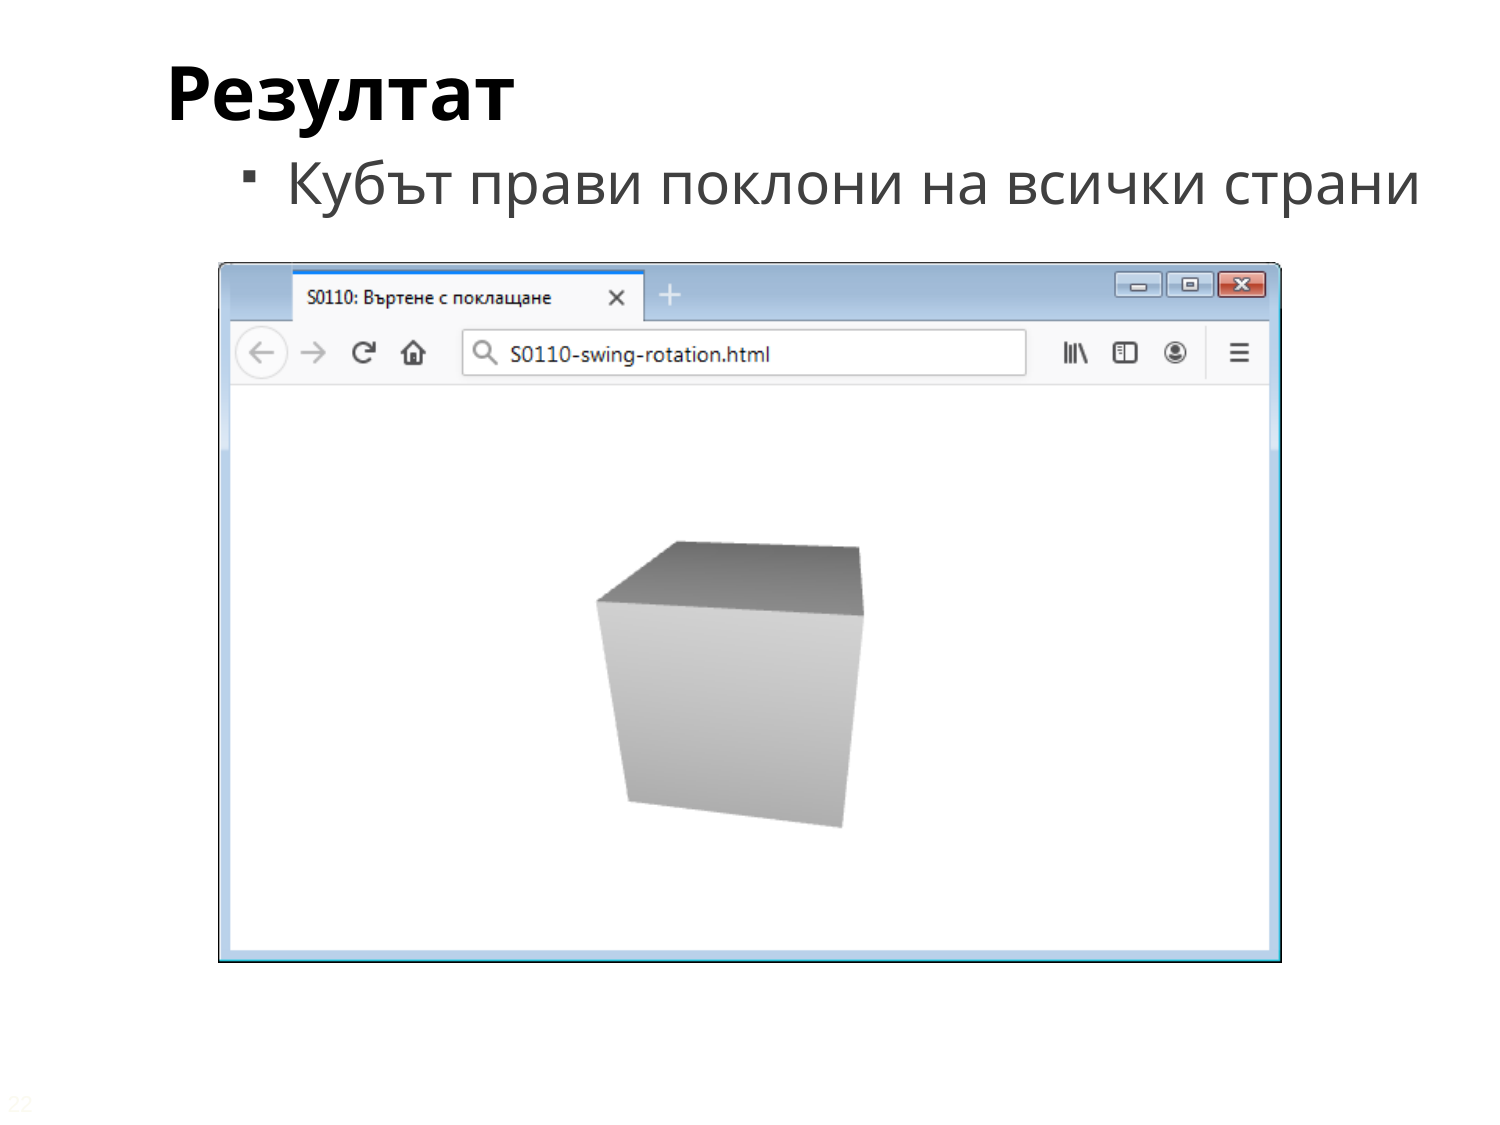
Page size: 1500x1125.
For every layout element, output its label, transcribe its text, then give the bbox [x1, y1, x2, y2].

picture [218, 262, 1282, 963]
list Резултат Кубът прави поклони на всички страни [150, 37, 1488, 1113]
